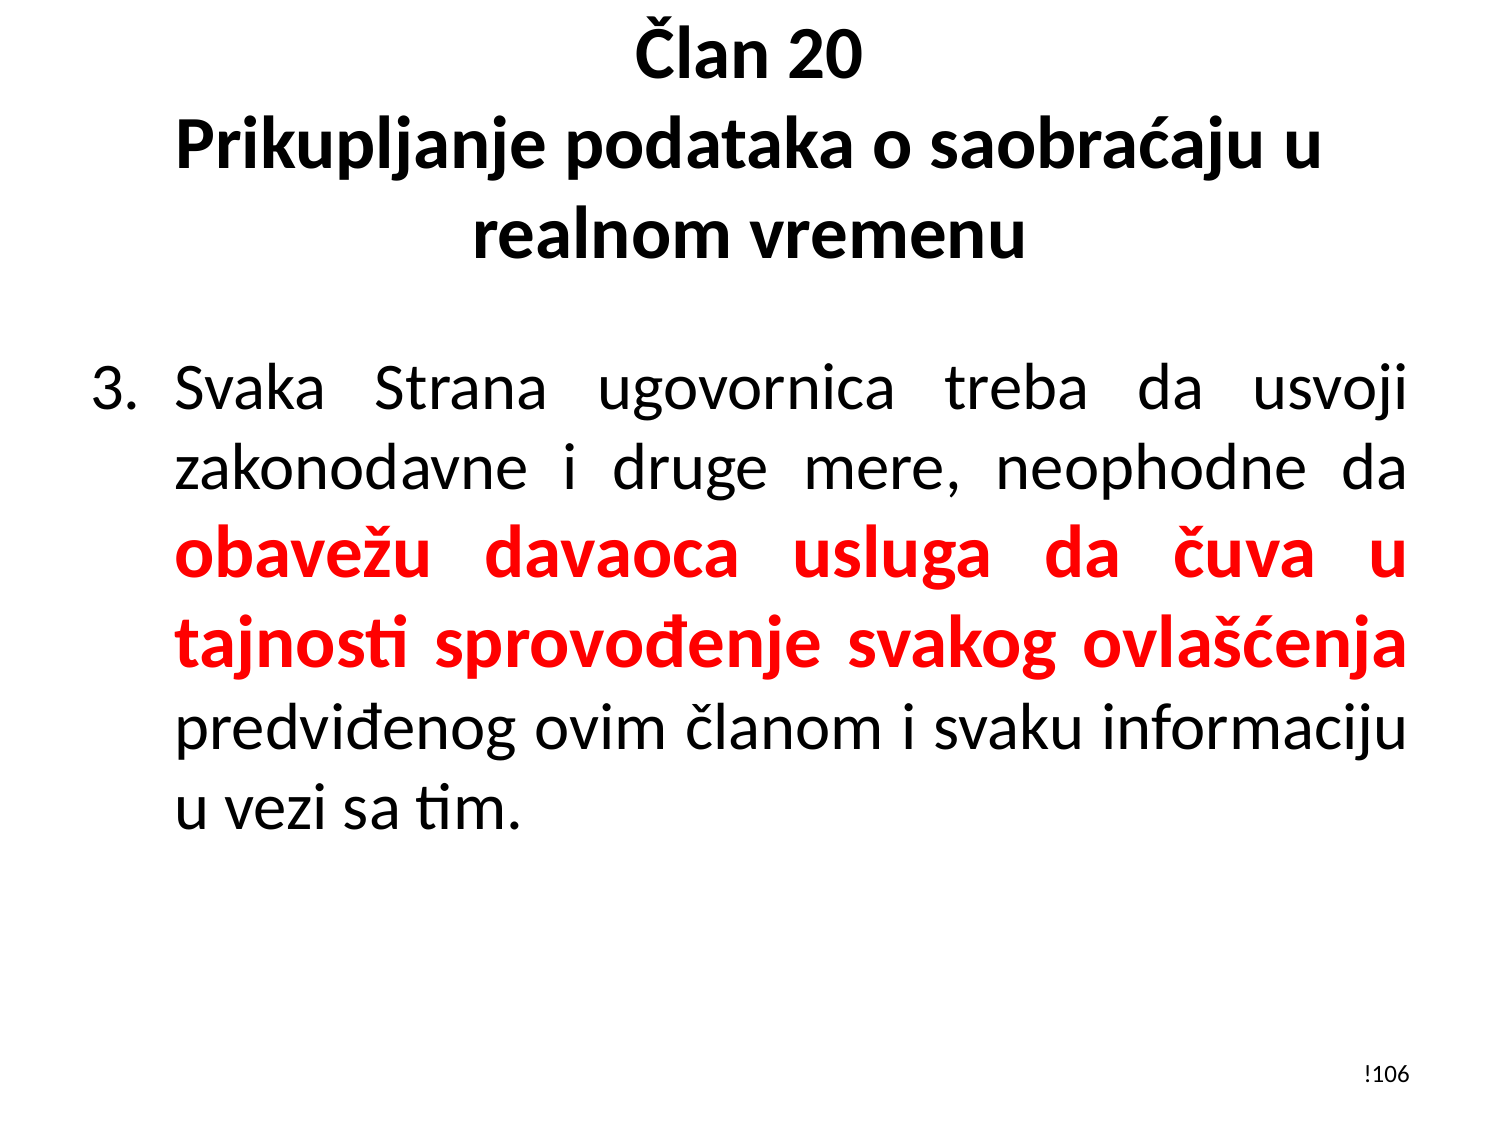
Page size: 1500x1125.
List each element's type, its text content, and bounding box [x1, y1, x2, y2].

slide_number !106 [1074, 1042, 1425, 1103]
list Svaka Strana ugovornica treba da usvoji zakonodavne i druge mere, neophodne da obavežu davaoca usluga da čuva u tajnosti sprovođenje svakog ovlašćenja predviđenog ovim članom i svaku informaciju u vezi sa tim. [74, 334, 1426, 1006]
title Član 20 Prikupljanje podataka o saobraćaju u realnom vremenu [74, 44, 1426, 233]
